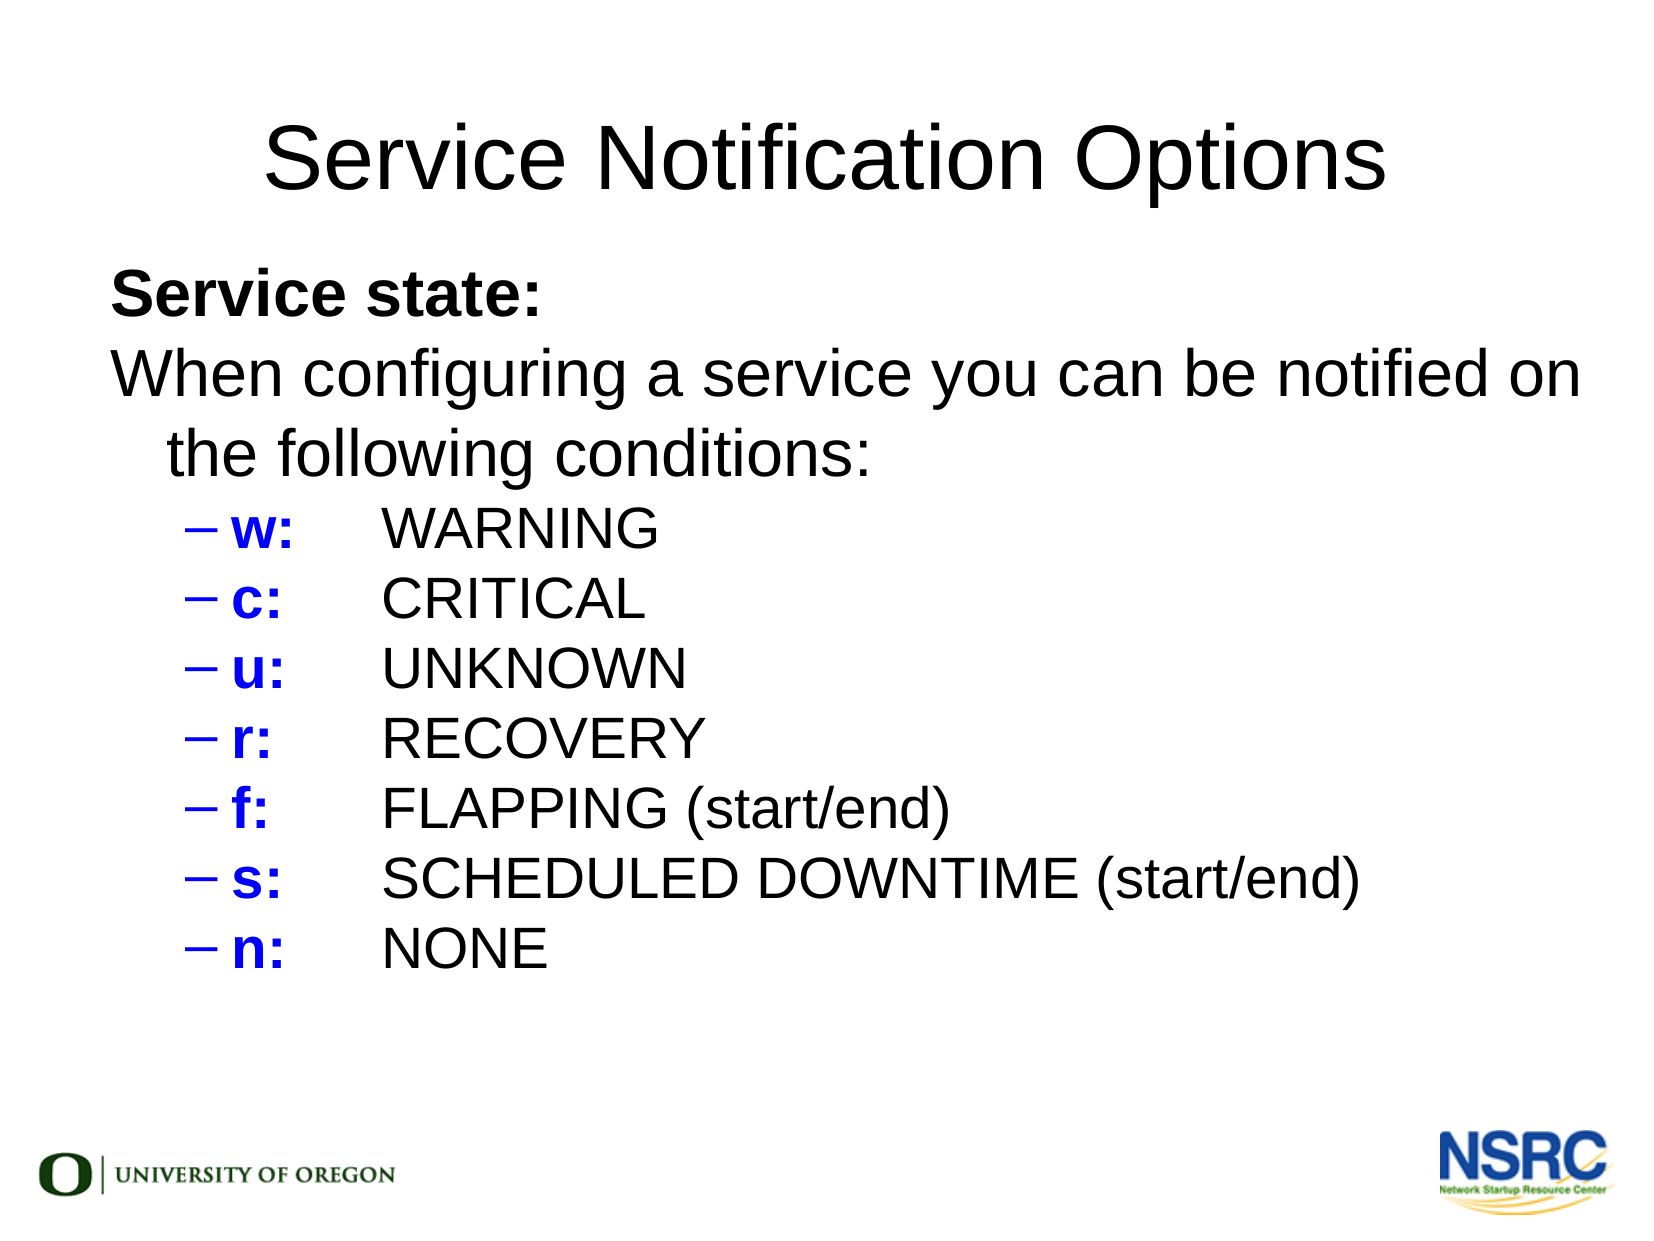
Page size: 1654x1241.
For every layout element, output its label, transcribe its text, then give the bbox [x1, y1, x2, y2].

text_box Service Notification Options [82, 49, 1571, 257]
text_box Service state: When configuring a service you can be notified on the following conditions: w: WARNING c: CRITICAL u: UNKNOWN r: RECOVERY f: FLAPPING (start/end) s: SCHEDULED DOWNTIME (start/end) n: NONE [95, 242, 1621, 1241]
picture [37, 1151, 95, 1198]
